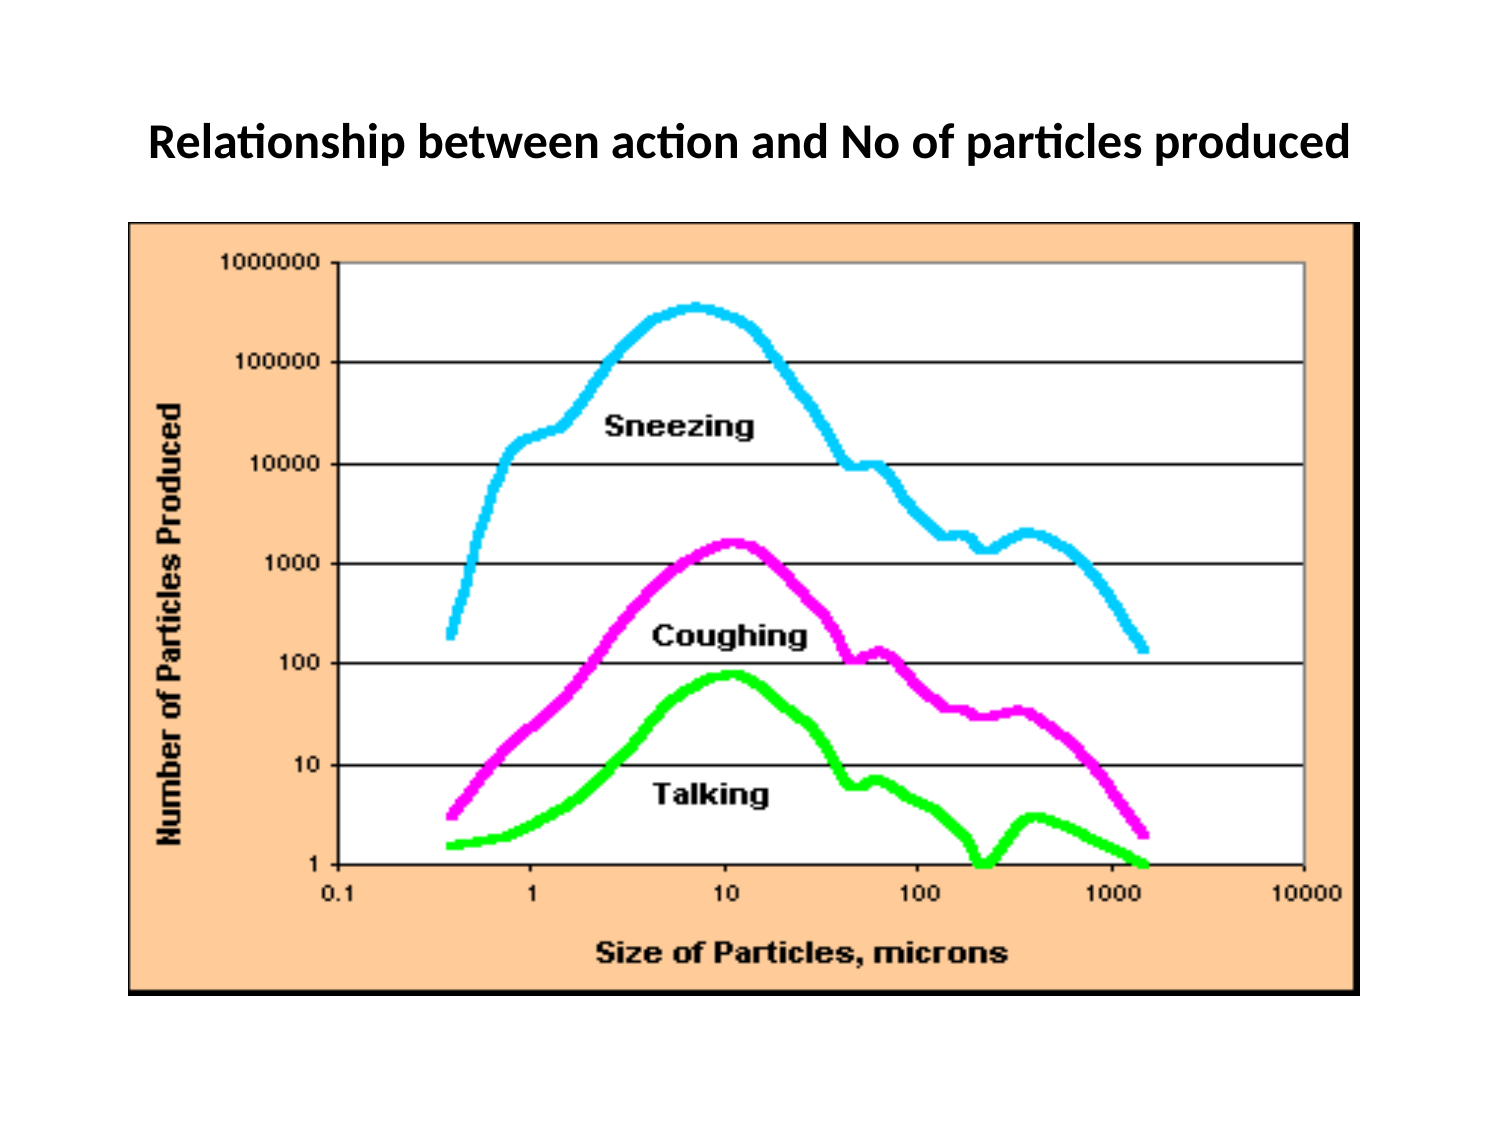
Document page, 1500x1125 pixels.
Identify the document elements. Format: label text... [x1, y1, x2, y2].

picture [128, 222, 1360, 997]
title Relationship between action and No of particles produced [75, 45, 1425, 233]
